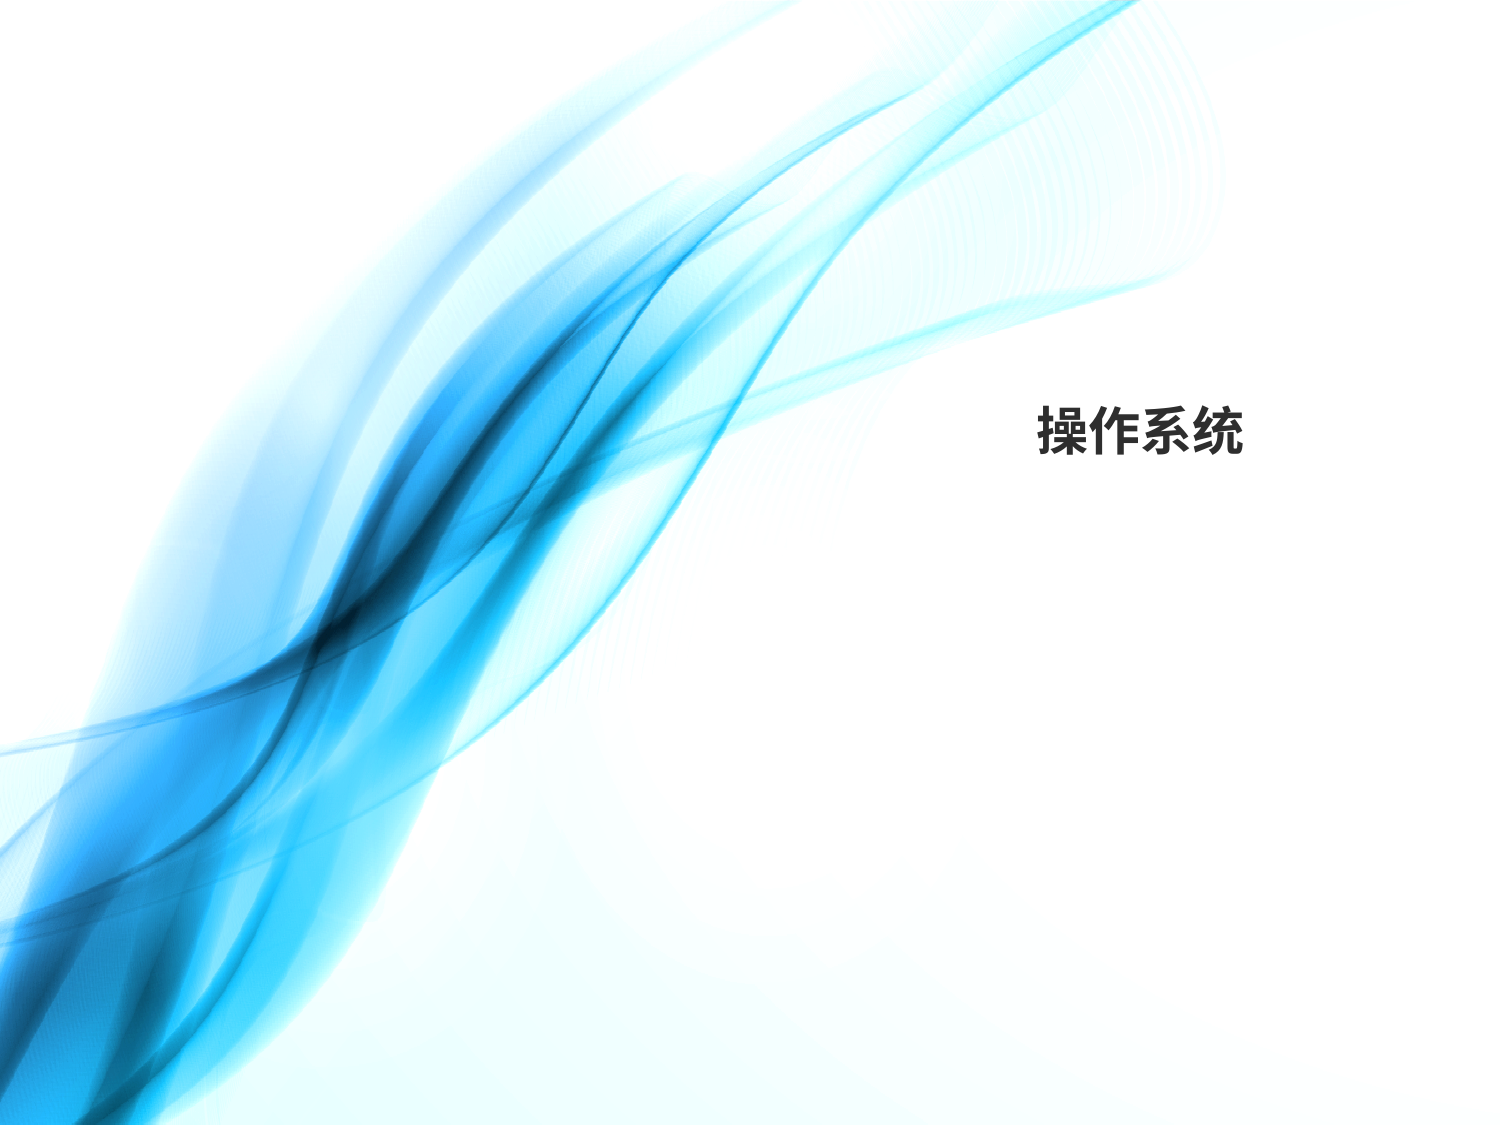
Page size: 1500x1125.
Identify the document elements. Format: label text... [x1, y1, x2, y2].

text_box 操作系统 [824, 392, 1257, 467]
text_box [338, 241, 656, 605]
text_box [0, 0, 1500, 1125]
